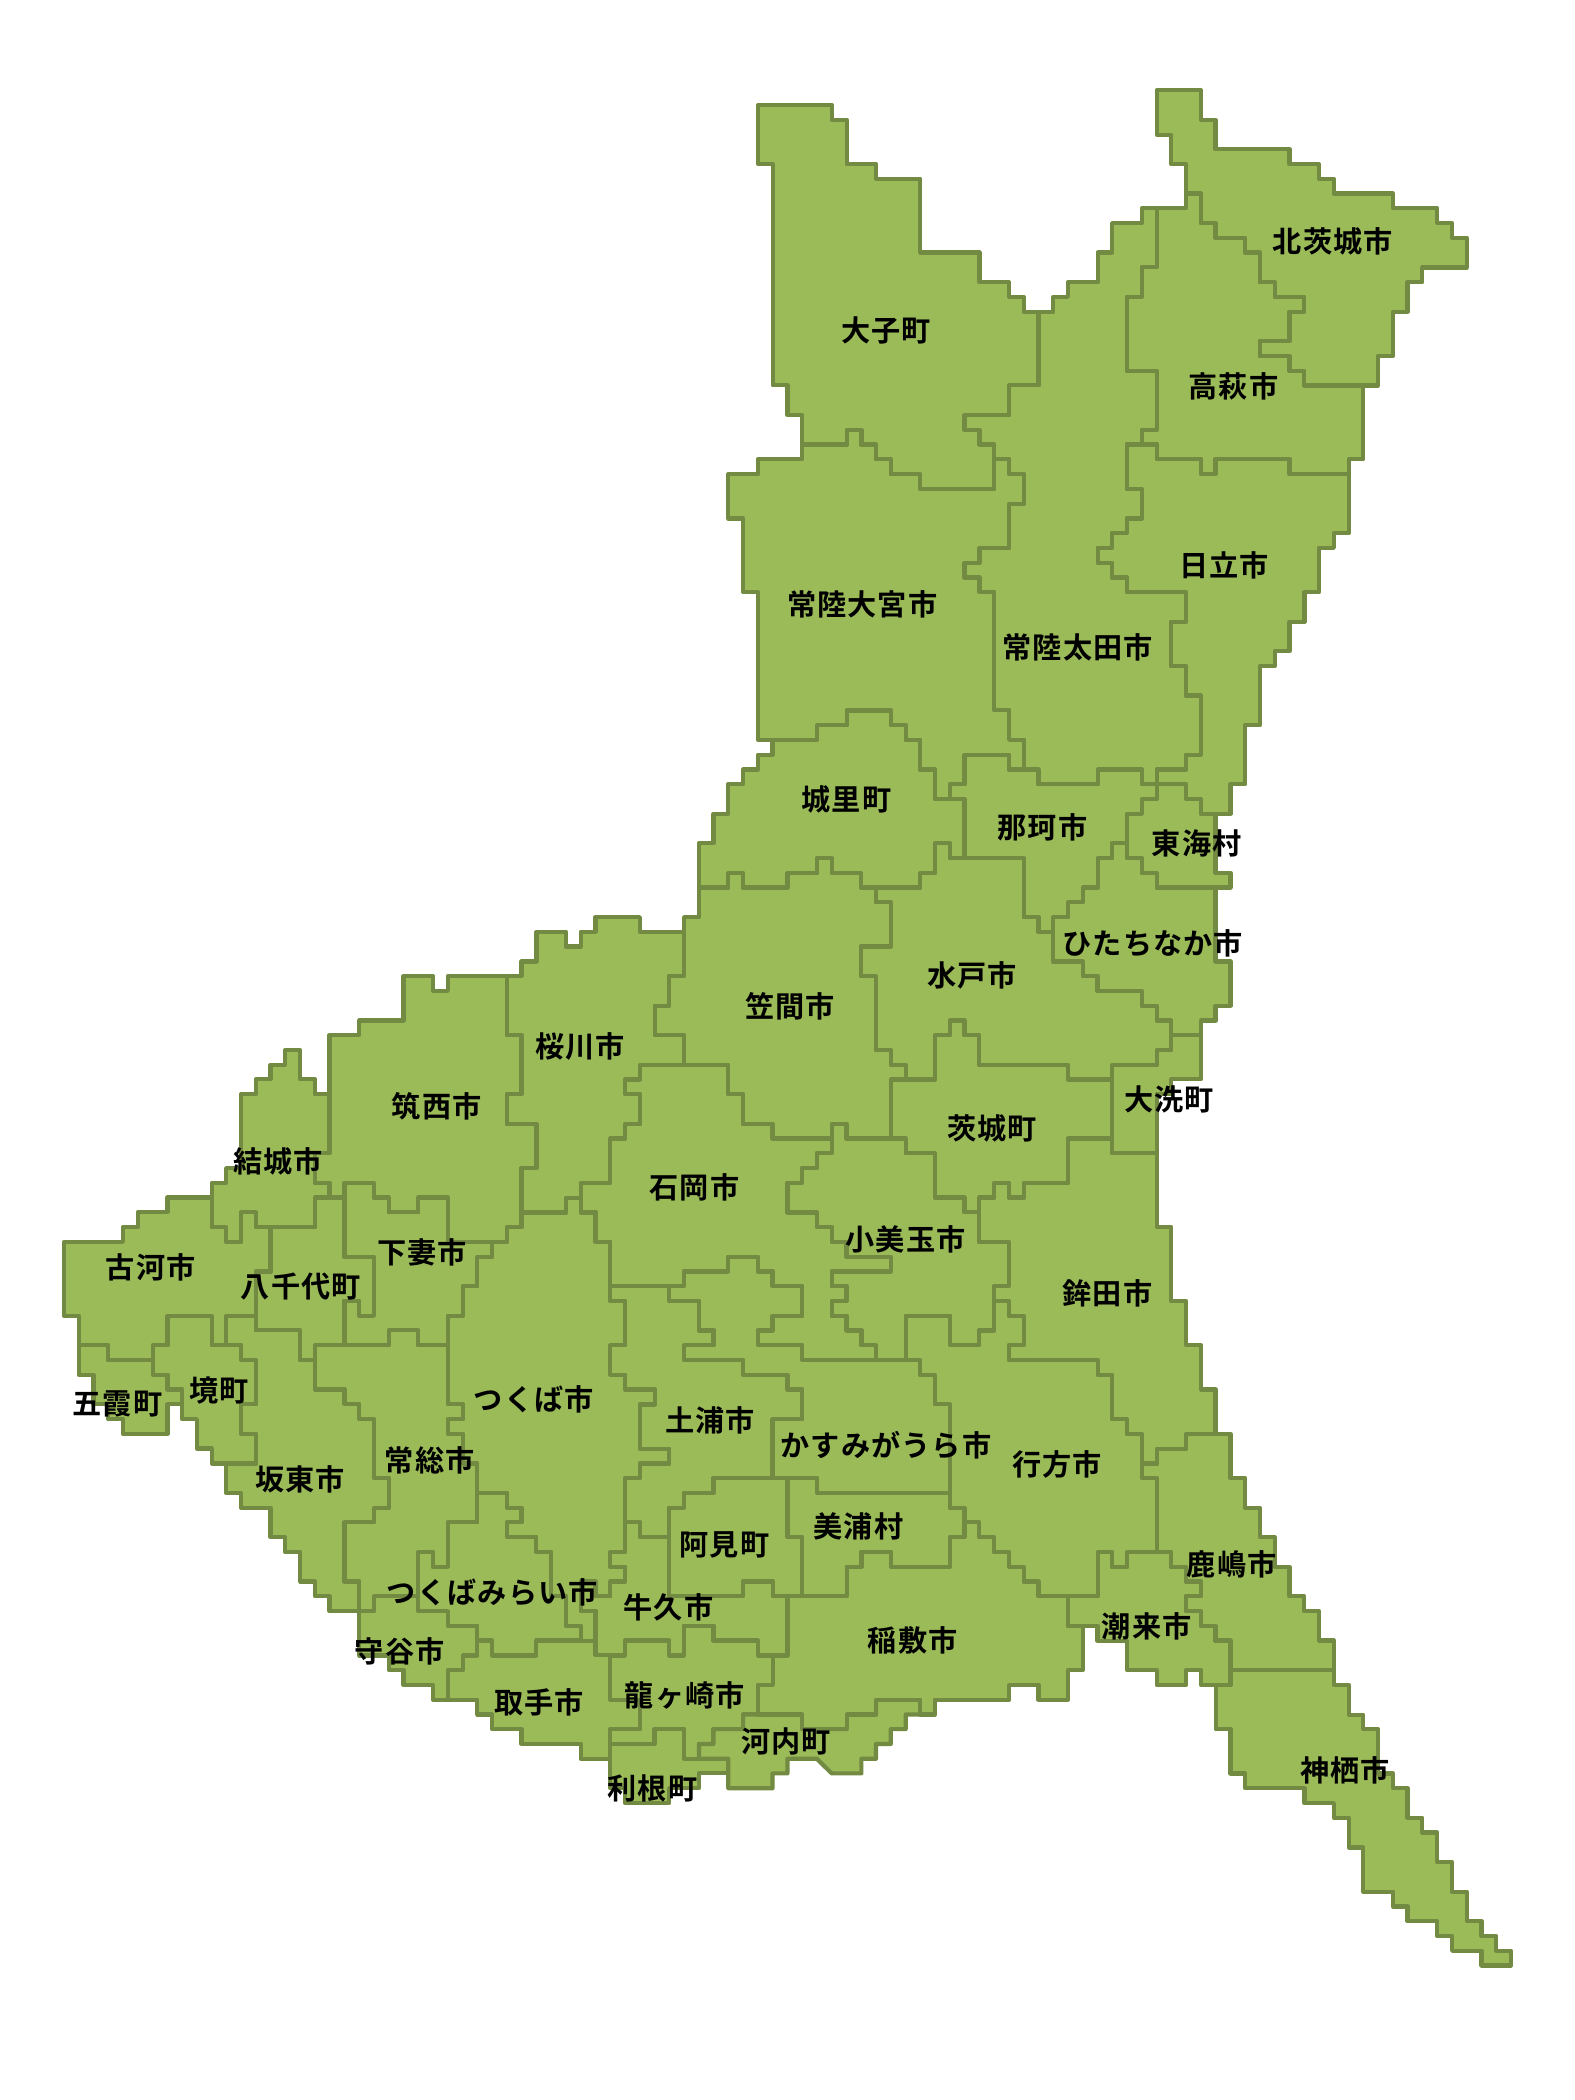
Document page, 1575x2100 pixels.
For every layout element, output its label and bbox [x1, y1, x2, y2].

text_box [56, 89, 1512, 1966]
